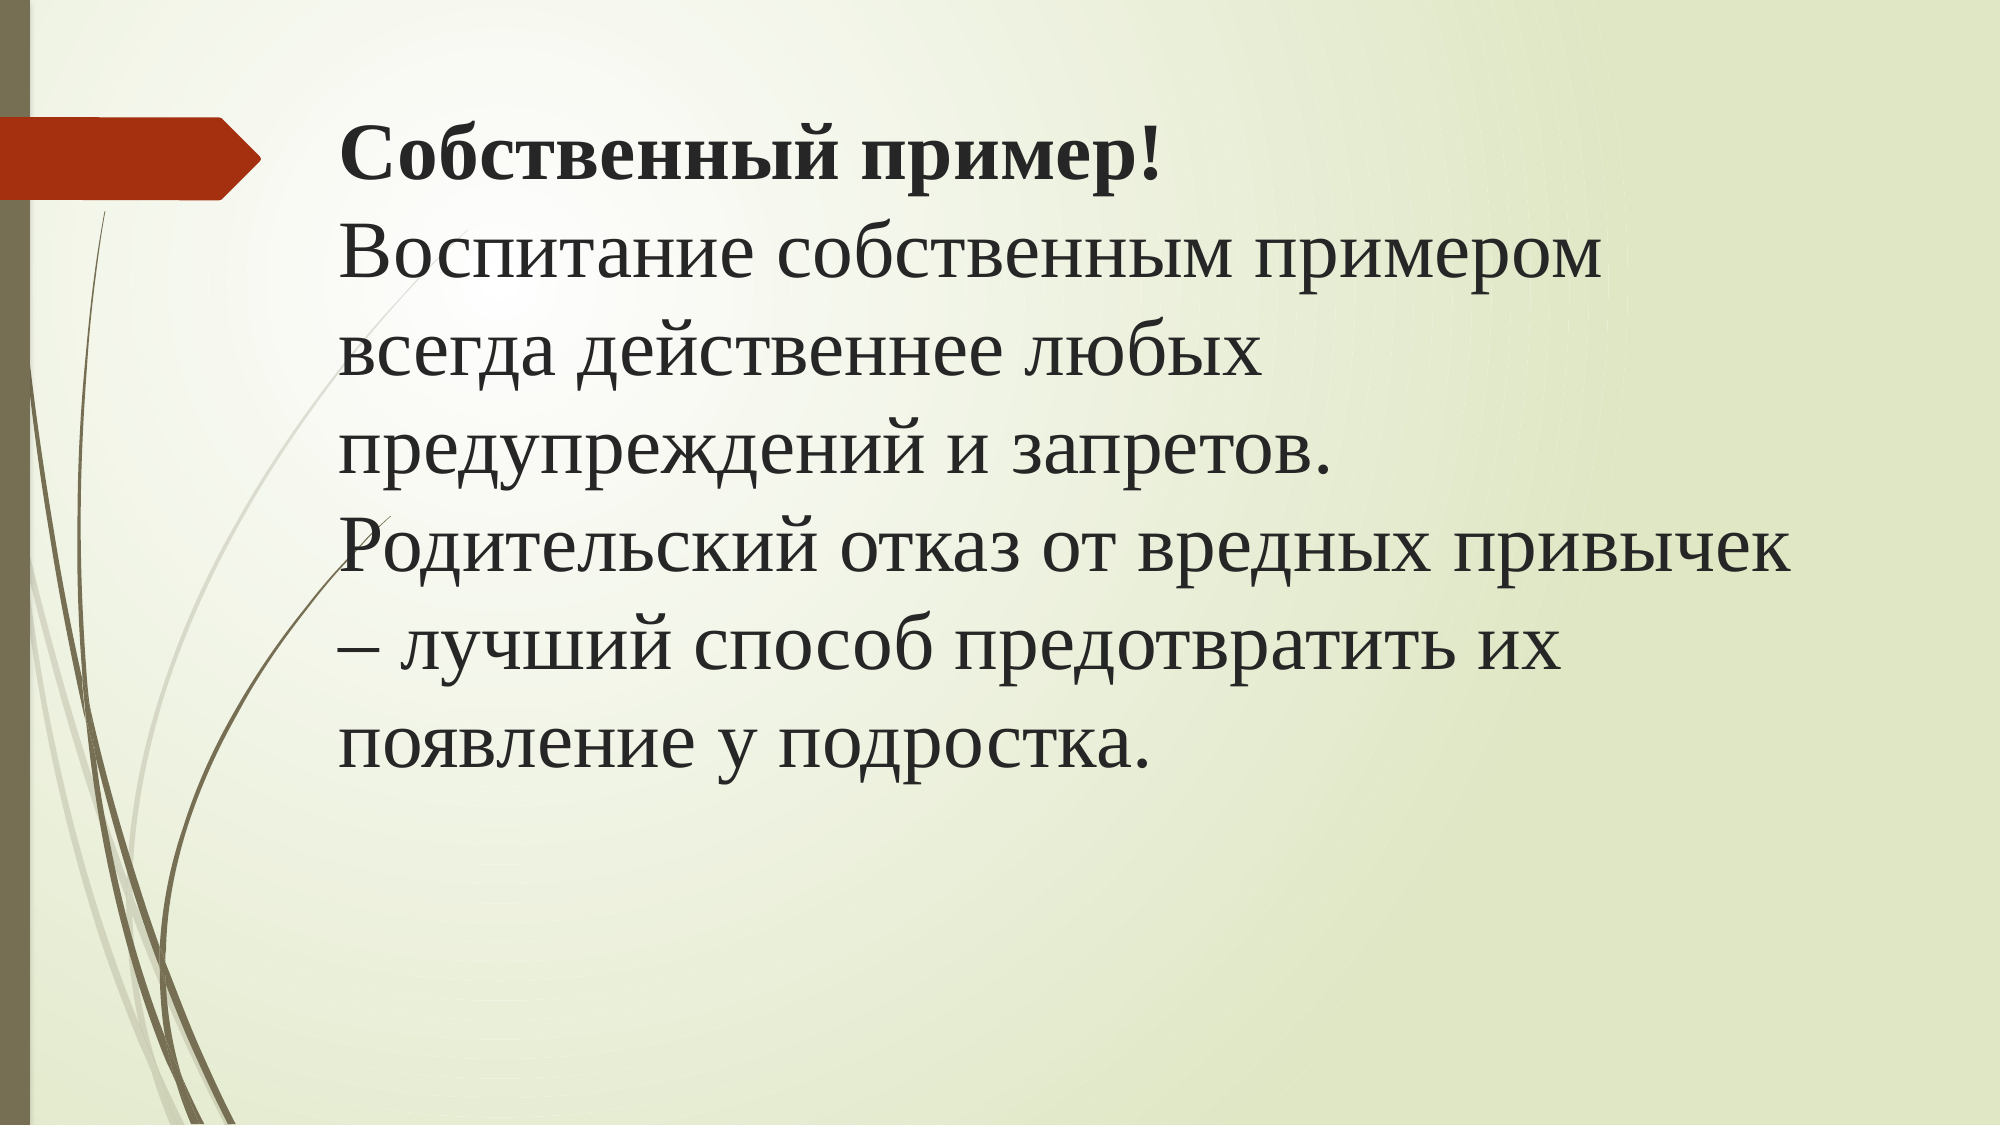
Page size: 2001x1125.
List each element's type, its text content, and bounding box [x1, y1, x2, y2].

title Собственный пример! Воспитание собственным примером всегда действеннее любых предупреждений и запретов. Родительский отказ от вредных привычек – лучший способ предотвратить их появление у подростка. [323, 90, 1841, 946]
